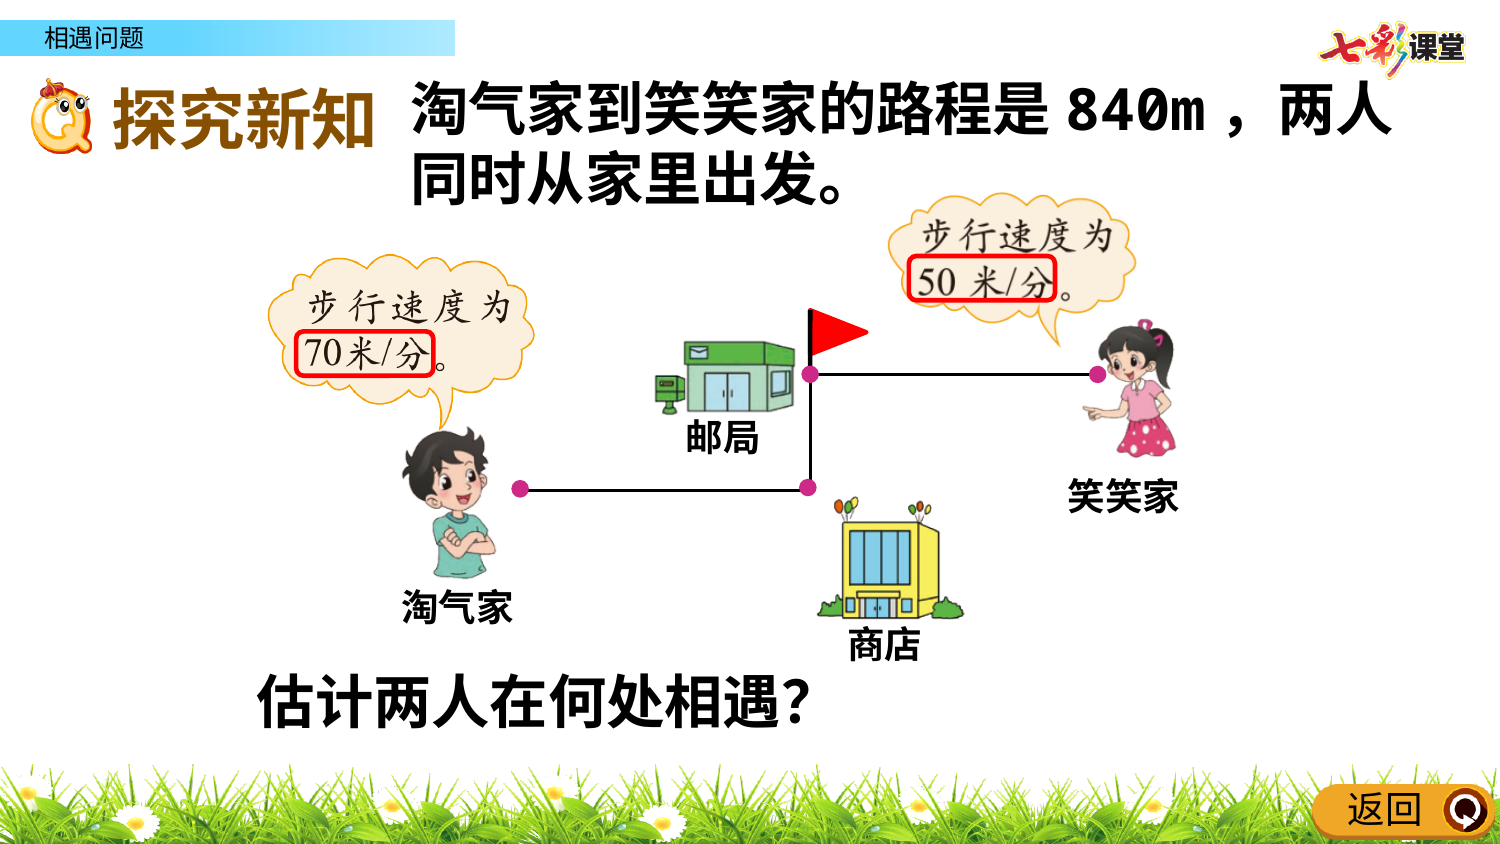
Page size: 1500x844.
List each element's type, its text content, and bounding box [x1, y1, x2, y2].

text_box 探究新知 [100, 72, 404, 164]
text_box 淘气家 [371, 576, 544, 637]
text_box 淘气家到笑笑家的路程是840m，两人同时从家里出发。 [395, 64, 1414, 220]
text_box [809, 309, 867, 373]
picture [640, 327, 808, 425]
text_box 商店 [798, 613, 971, 658]
text_box 笑笑家 [1037, 465, 1211, 525]
picture [258, 246, 538, 584]
picture [0, 764, 1500, 844]
picture [804, 483, 974, 631]
text_box 估计两人在何处相遇？ [242, 658, 1256, 743]
text_box [511, 480, 529, 498]
picture [31, 78, 92, 154]
picture [879, 185, 1179, 465]
picture [1316, 20, 1468, 80]
text_box 邮局 [637, 430, 805, 467]
